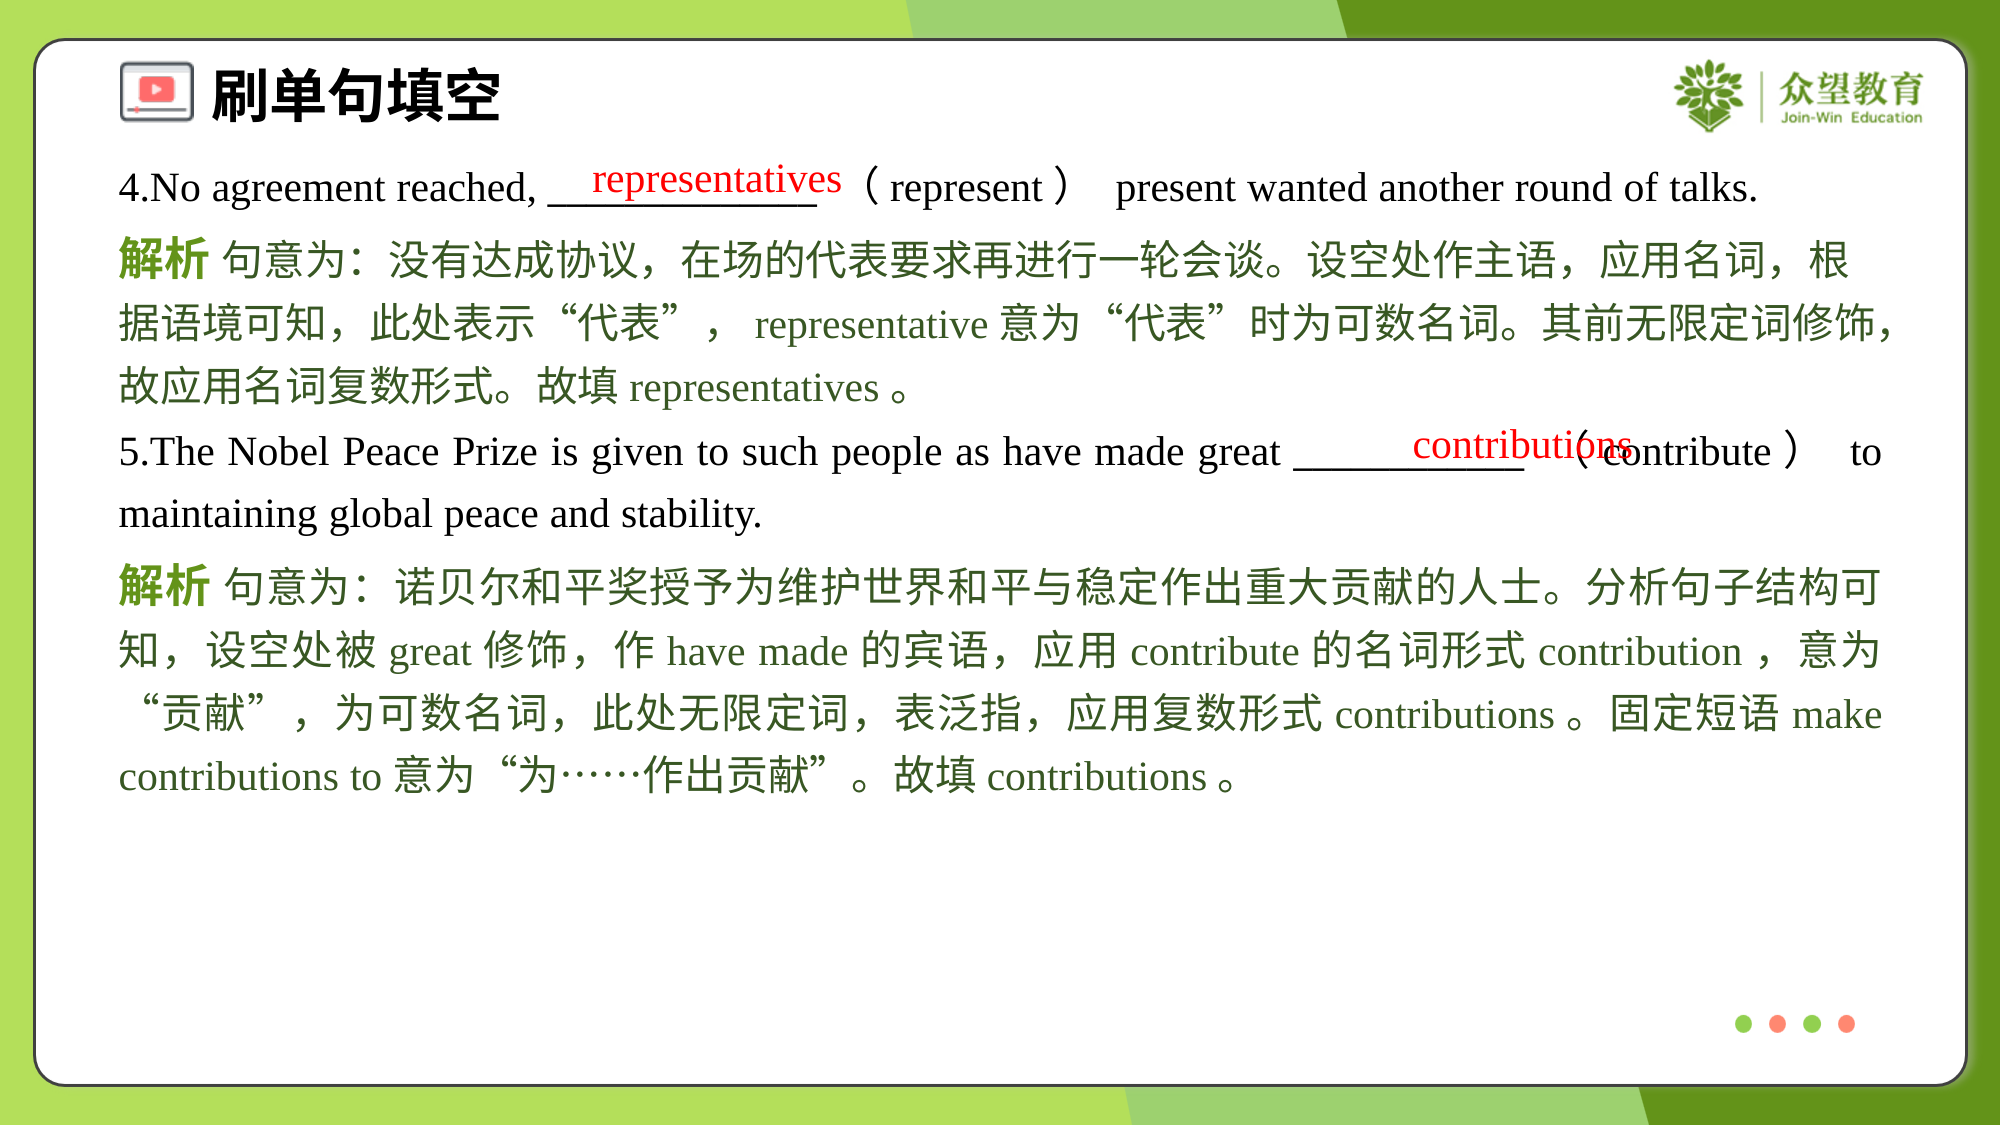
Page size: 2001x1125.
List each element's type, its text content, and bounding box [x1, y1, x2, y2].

text_box 4.No agreement reached, ______________ （represent） present wanted another round of talks. [118, 146, 1883, 204]
text_box 解析 句意为：没有达成协议，在场的代表要求再进行一轮会谈。设空处作主语，应用名词，根据语境可知，此处表示“代表”，representative意为“代表”时为可数名词。其前无限定词修饰，故应用名词复数形式。故填representatives。 [118, 215, 1883, 405]
text_box representatives [588, 138, 847, 197]
text_box contributions [1408, 404, 1638, 463]
picture [0, 0, 2000, 1125]
text_box 解析 句意为：诺贝尔和平奖授予为维护世界和平与稳定作出重大贡献的人士。分析句子结构可知，设空处被great修饰，作have made的宾语，应用contribute的名词形式contribution，意为“贡献”，为可数名词，此处无限定词，表泛指，应用复数形式contributions。固定短语make contributions to意为“为……作出贡献”。故填contributions。 [118, 542, 1883, 794]
text_box 5.The Nobel Peace Prize is given to such people as have made great ____________ （contribute） to maintaining global peace and stability. [118, 411, 1883, 531]
